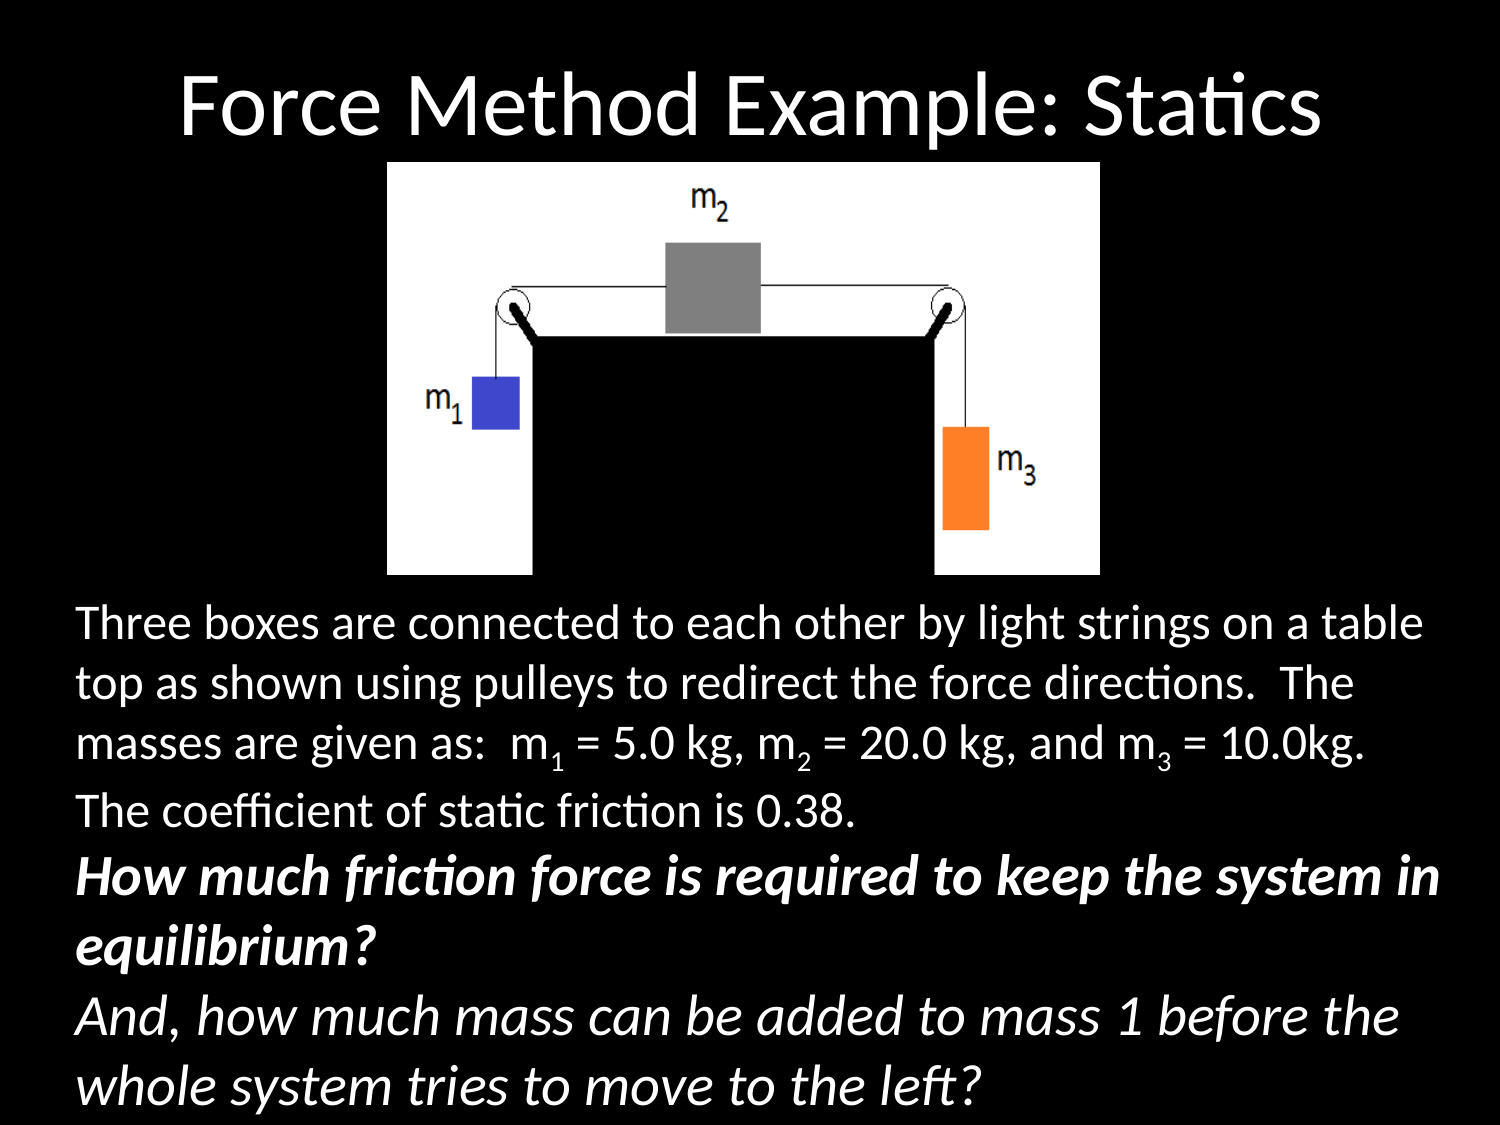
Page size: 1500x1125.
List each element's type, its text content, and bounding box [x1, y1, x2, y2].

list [387, 162, 1101, 576]
title Force Method Example: Statics [87, 4, 1438, 192]
text_box Three boxes are connected to each other by light strings on a table top as shown using pulleys to redirect the force directions. The masses are given as: m1 = 5.0 kg, m2 = 20.0 kg, and m3 = 10.0kg. The coefficient of static friction is 0.38. How much friction force is required to keep the system in equilibrium? And, how much mass can be added to mass 1 before the whole system tries to move to the left? [60, 581, 1461, 1125]
